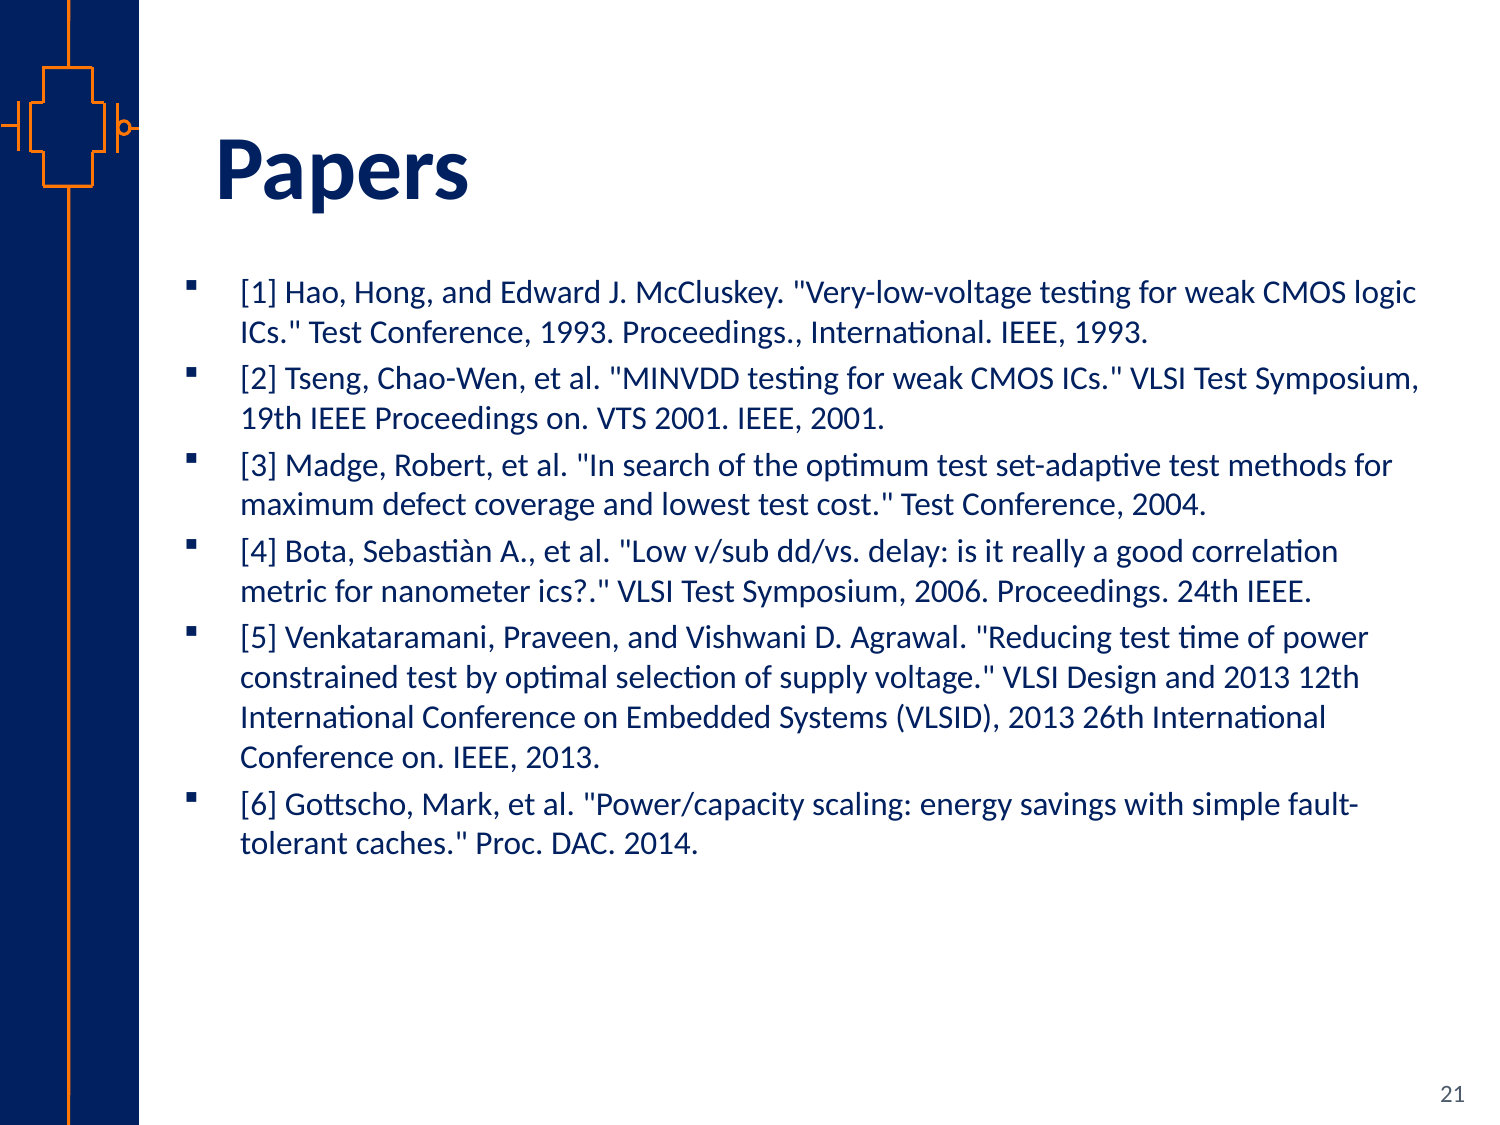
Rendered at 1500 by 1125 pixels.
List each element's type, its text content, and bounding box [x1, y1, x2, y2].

list [1] Hao, Hong, and Edward J. McCluskey. "Very-low-voltage testing for weak CMOS logic ICs." Test Conference, 1993. Proceedings., International. IEEE, 1993. [2] Tseng, Chao-Wen, et al. "MINVDD testing for weak CMOS ICs." VLSI Test Symposium, 19th IEEE Proceedings on. VTS 2001. IEEE, 2001. [3] Madge, Robert, et al. "In search of the optimum test set-adaptive test methods for maximum defect coverage and lowest test cost." Test Conference, 2004. [4] Bota, Sebastiàn A., et al. "Low v/sub dd/vs. delay: is it really a good correlation metric for nanometer ics?." VLSI Test Symposium, 2006. Proceedings. 24th IEEE. [5] Venkataramani, Praveen, and Vishwani D. Agrawal. "Reducing test time of power constrained test by optimal selection of supply voltage." VLSI Design and 2013 12th International Conference on Embedded Systems (VLSID), 2013 26th International Conference on. IEEE, 2013. [6] Gottscho, Mark, et al. "Power/capacity scaling: energy savings with simple fault-tolerant caches." Proc. DAC. 2014. [168, 262, 1449, 1054]
slide_number 21 [1425, 1062, 1488, 1123]
title Papers [200, 37, 1388, 225]
